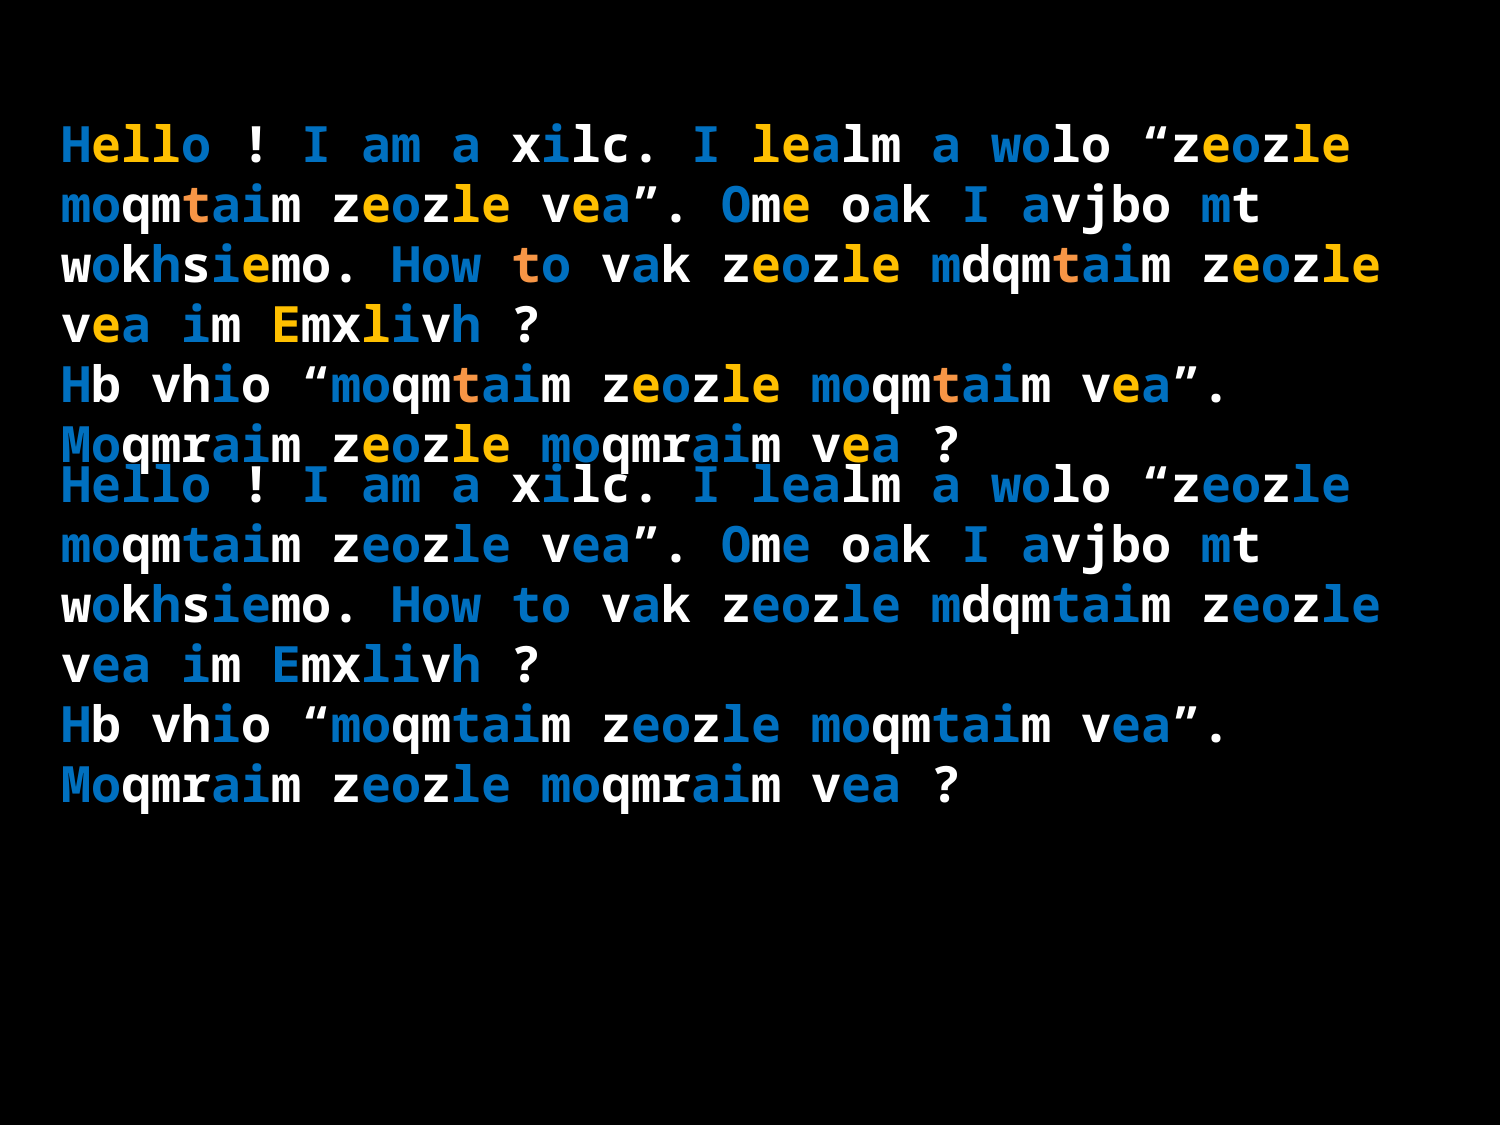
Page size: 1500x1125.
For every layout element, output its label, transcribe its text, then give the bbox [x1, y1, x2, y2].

text_box Hello ! I am a xilc. I lealm a wolo “zeozle moqmtaim zeozle vea”. Ome oak I avjbo mt wokhsiemo. How to vak zeozle mdqmtaim zeozle vea im Emxlivh ? Hb vhio “moqmtaim zeozle moqmtaim vea”. Moqmraim zeozle moqmraim vea ? [46, 445, 1454, 820]
text_box Hello ! I am a xilc. I lealm a wolo “zeozle moqmtaim zeozle vea”. Ome oak I avjbo mt wokhsiemo. How to vak zeozle mdqmtaim zeozle vea im Emxlivh ? Hb vhio “moqmtaim zeozle moqmtaim vea”. Moqmraim zeozle moqmraim vea ? [46, 105, 1454, 445]
